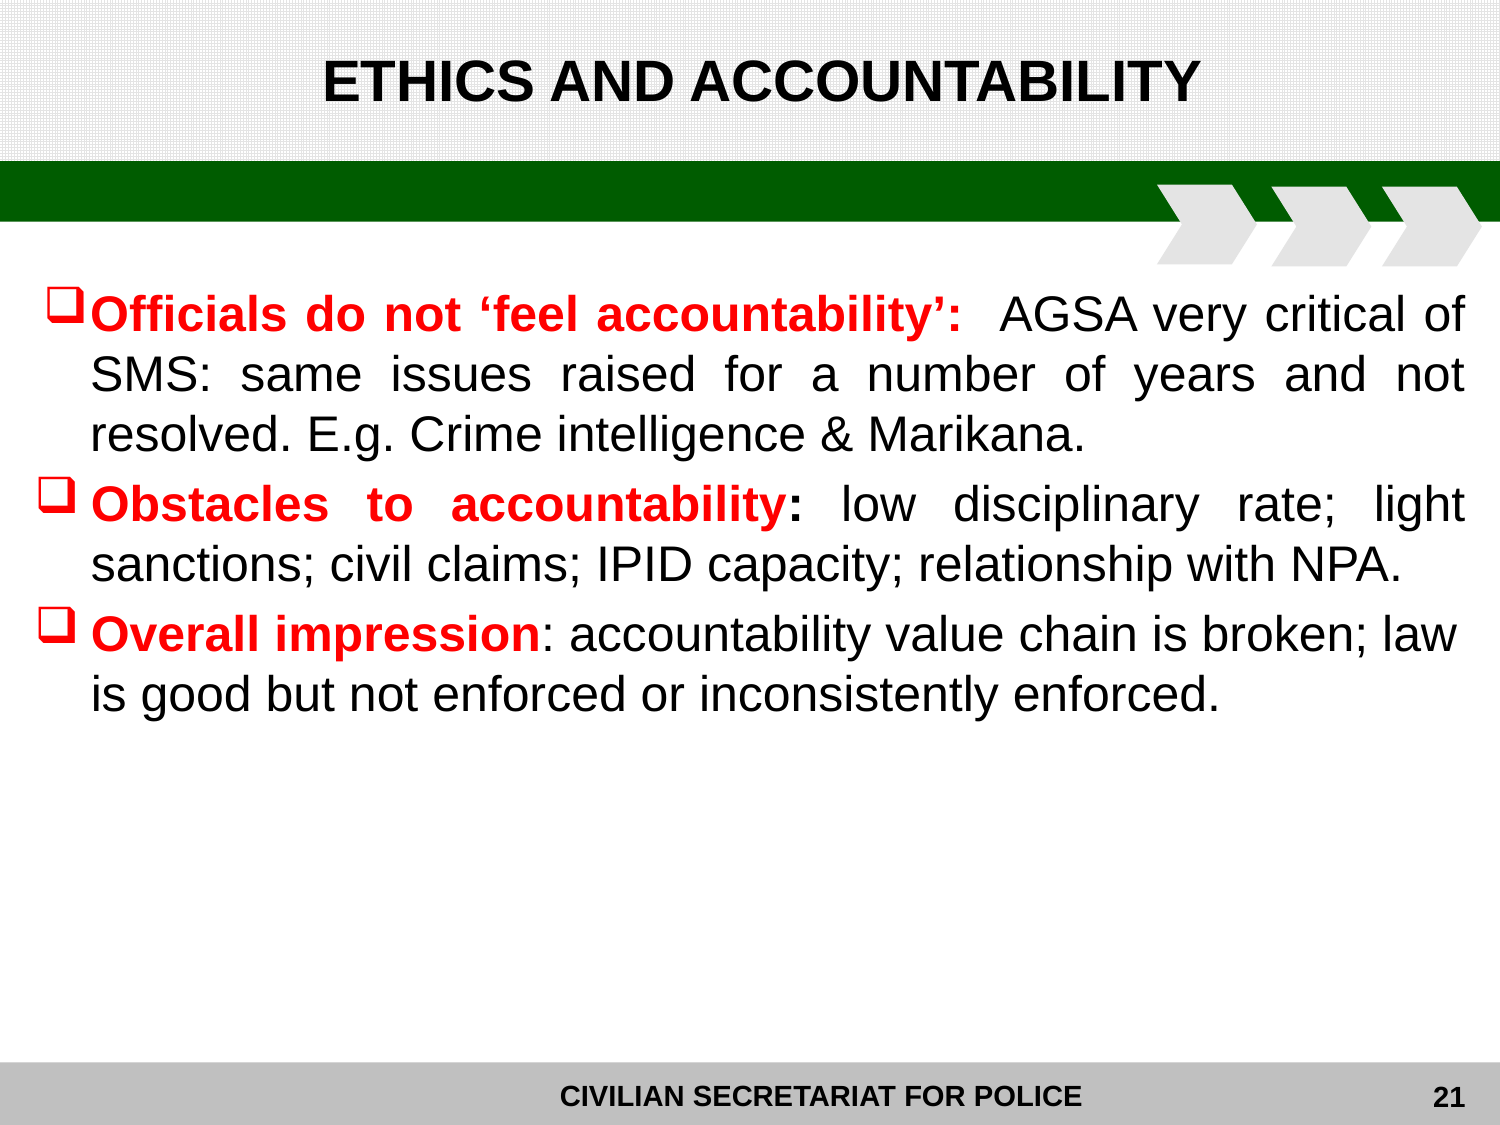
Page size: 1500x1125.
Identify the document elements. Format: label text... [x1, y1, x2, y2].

list Officials do not ‘feel accountability’: AGSA very critical of SMS: same issues raised for a number of years and not resolved. E.g. Crime intelligence & Marikana. Obstacles to accountability: low disciplinary rate; light sanctions; civil claims; IPID capacity; relationship with NPA. Overall impression: accountability value chain is broken; law is good but not enforced or inconsistently enforced. [19, 274, 1481, 1106]
slide_number 21 [1130, 1070, 1481, 1125]
title ETHICS AND ACCOUNTABILITY [87, 19, 1437, 138]
